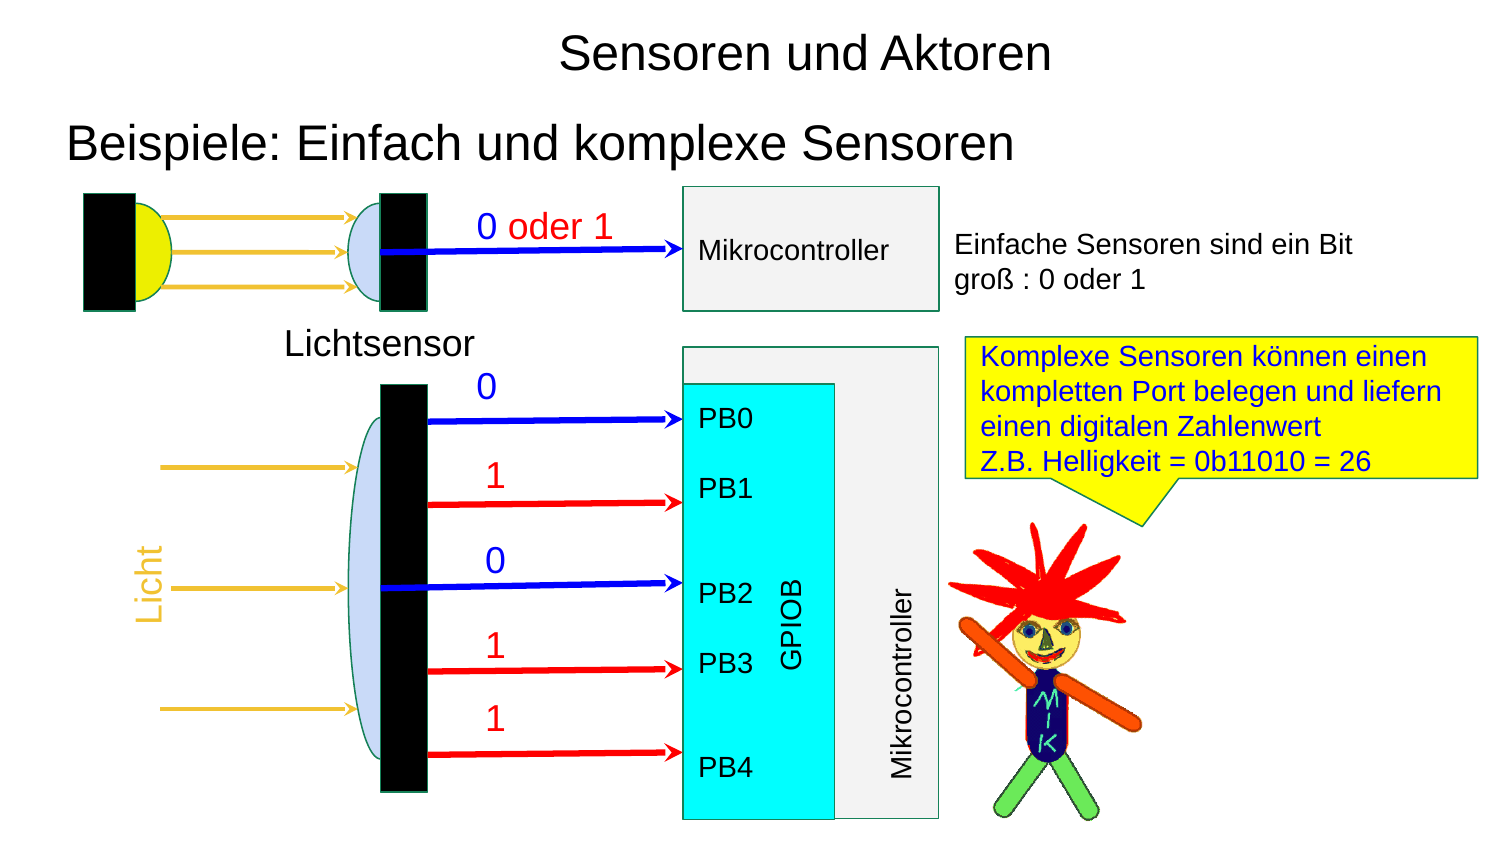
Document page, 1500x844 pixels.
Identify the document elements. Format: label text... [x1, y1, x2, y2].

text_box Beispiele: Einfach und komplexe Sensoren [50, 95, 1433, 203]
text_box 0 [461, 347, 632, 417]
title Sensoren und Aktoren [454, 0, 1158, 95]
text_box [427, 582, 684, 589]
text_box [83, 193, 159, 312]
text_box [427, 668, 684, 672]
text_box Lichtsensor [269, 320, 547, 374]
text_box 1 [470, 605, 641, 667]
text_box Komplexe Sensoren können einen kompletten Port belegen und liefern einen digitalen Zahlenwert Z.B. Helligkeit = 0b11010 = 26 [965, 336, 1478, 513]
text_box GPIOB [756, 516, 820, 687]
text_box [426, 186, 940, 329]
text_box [160, 384, 428, 793]
text_box Mikrocontroller [867, 385, 933, 796]
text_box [427, 502, 684, 506]
text_box Licht [109, 500, 154, 671]
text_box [427, 752, 684, 756]
text_box 1 [470, 680, 641, 749]
text_box Einfache Sensoren sind ein Bit groß : 0 oder 1 [944, 210, 1382, 319]
text_box [683, 347, 939, 819]
text_box PB0 PB1 PB2 PB3 PB4 [683, 384, 835, 820]
text_box 1 [470, 436, 641, 500]
picture [935, 511, 1152, 830]
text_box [160, 193, 421, 312]
text_box 0 [470, 521, 641, 581]
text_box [427, 418, 684, 422]
